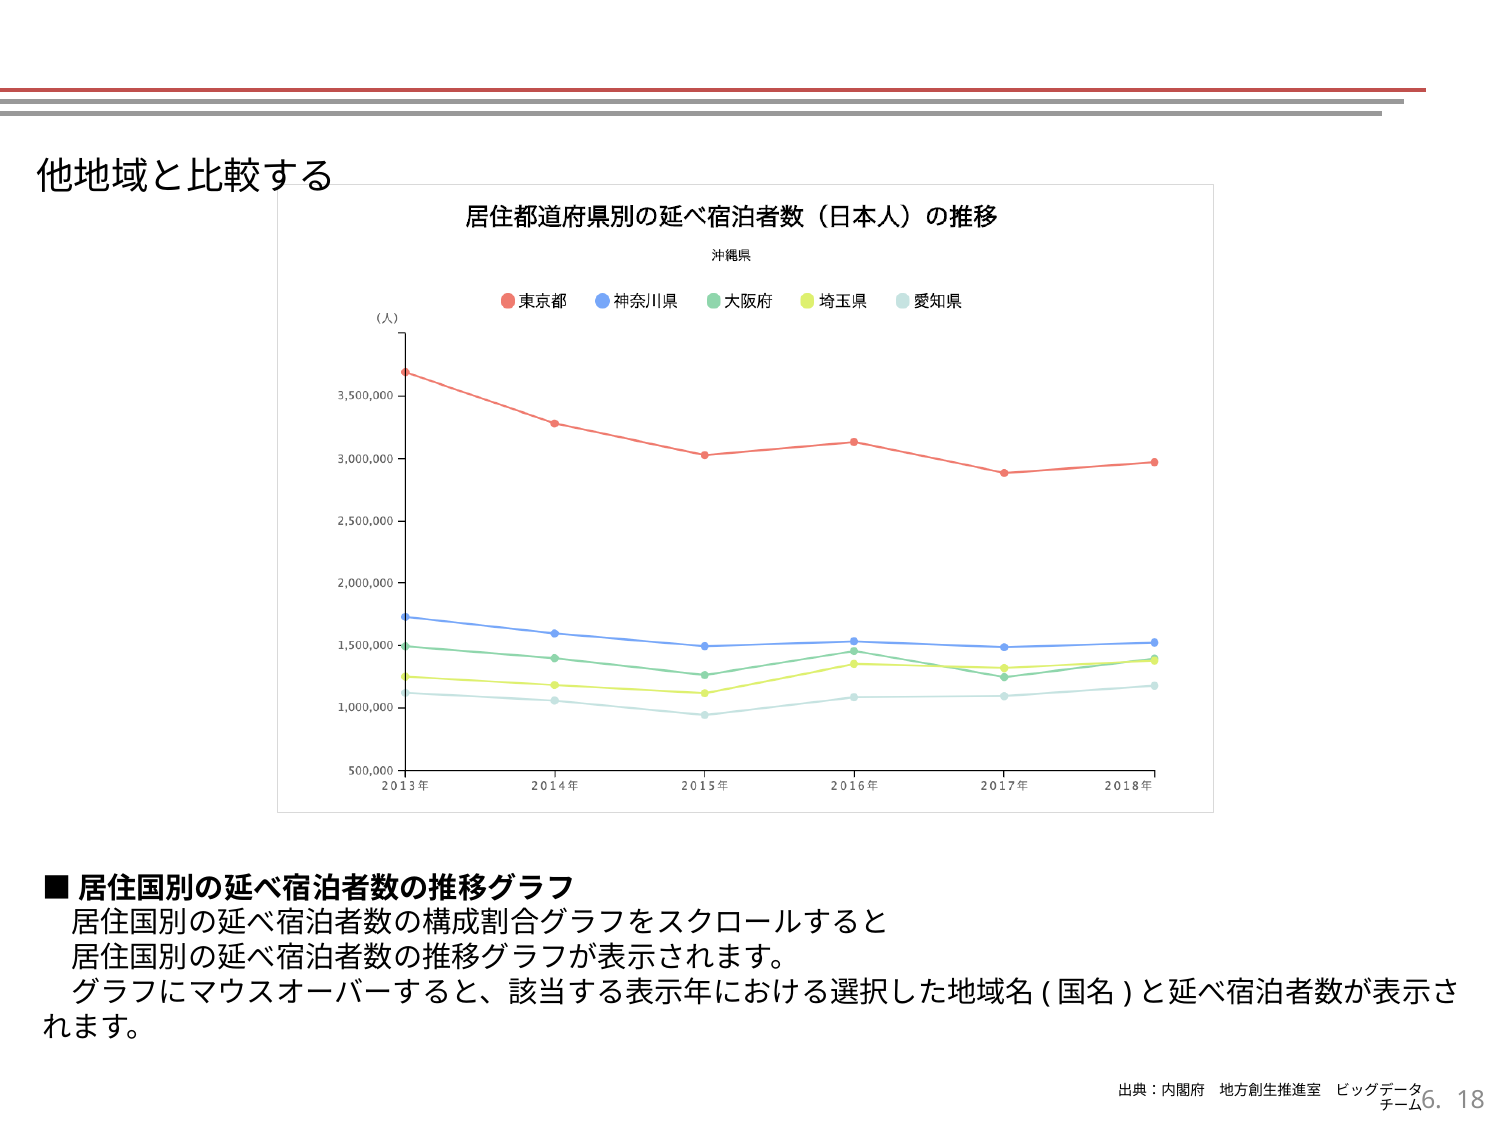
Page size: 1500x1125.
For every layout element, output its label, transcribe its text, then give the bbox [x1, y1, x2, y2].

picture [277, 184, 1214, 812]
text_box 出典：内閣府 地方創生推進室 ビッグデータチーム [1094, 1075, 1438, 1122]
text_box ■居住国別の延べ宿泊者数の推移グラフ 居住国別の延べ宿泊者数の構成割合グラフをスクロールすると 居住国別の延べ宿泊者数の推移グラフが表示されます。 グラフにマウスオーバーすると、該当する表示年における選択した地域名(国名)と延べ宿泊者数が表示されます。 [27, 861, 1500, 1052]
text_box 他地域と比較する [21, 144, 360, 205]
slide_number 17 [1381, 1065, 1500, 1125]
